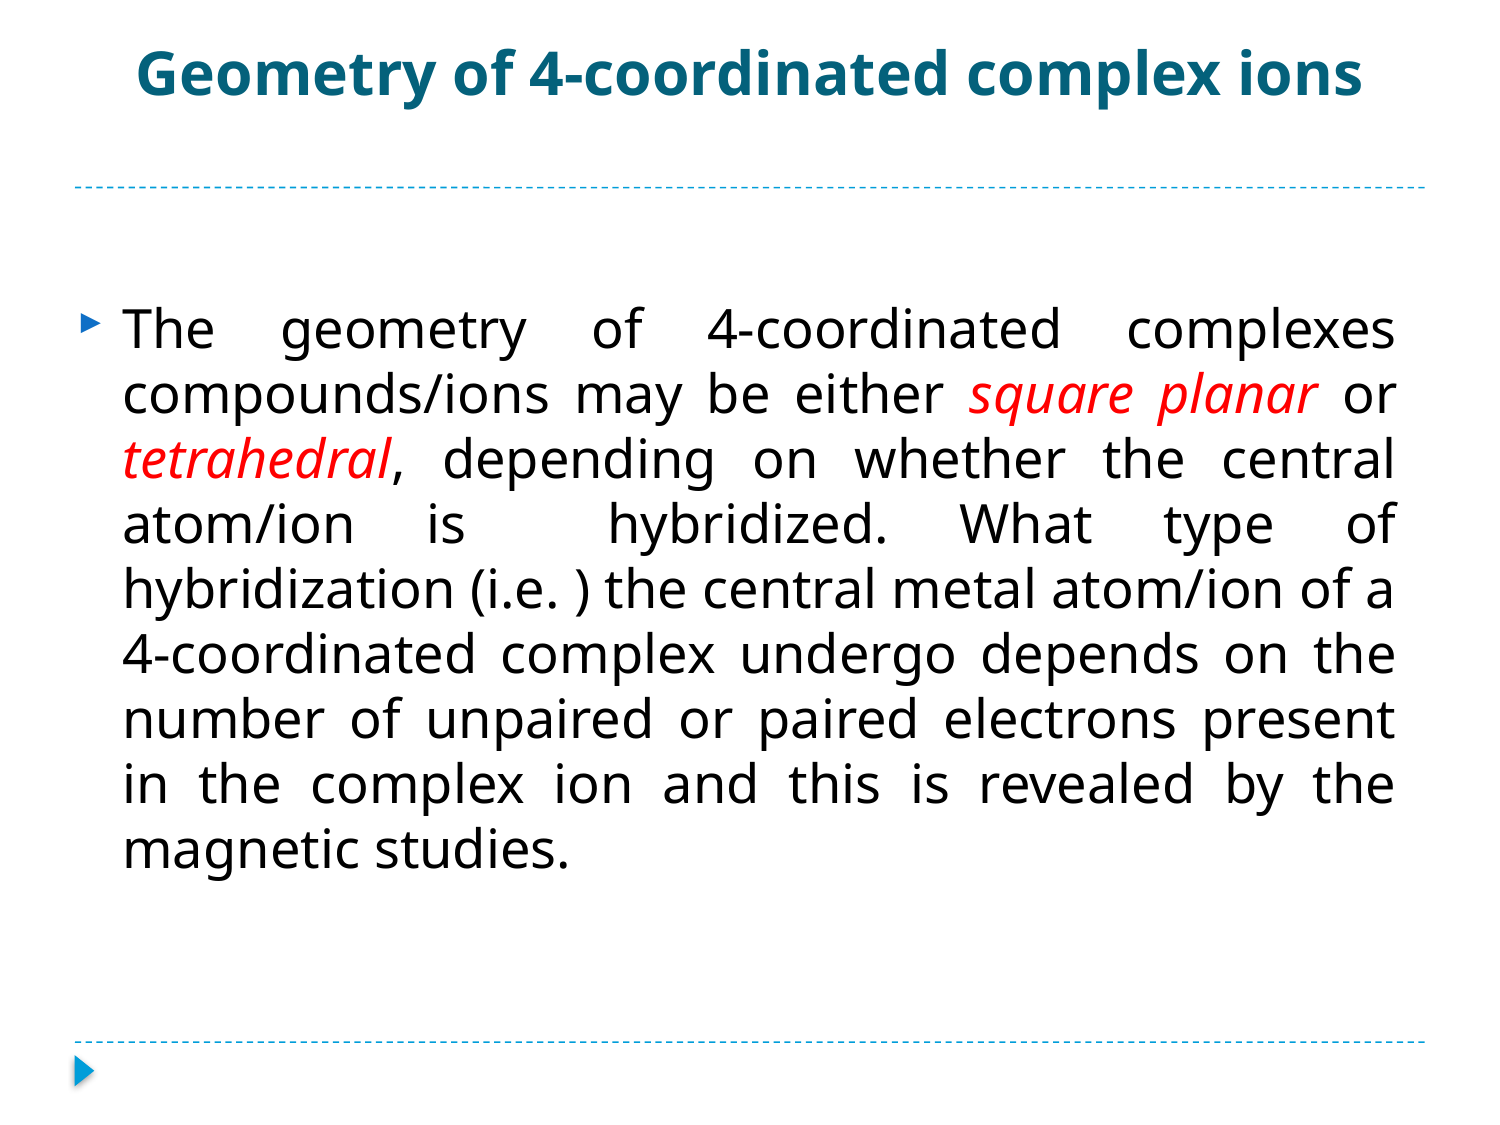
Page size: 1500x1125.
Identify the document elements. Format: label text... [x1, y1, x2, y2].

title Geometry of 4-coordinated complex ions [75, 24, 1425, 188]
